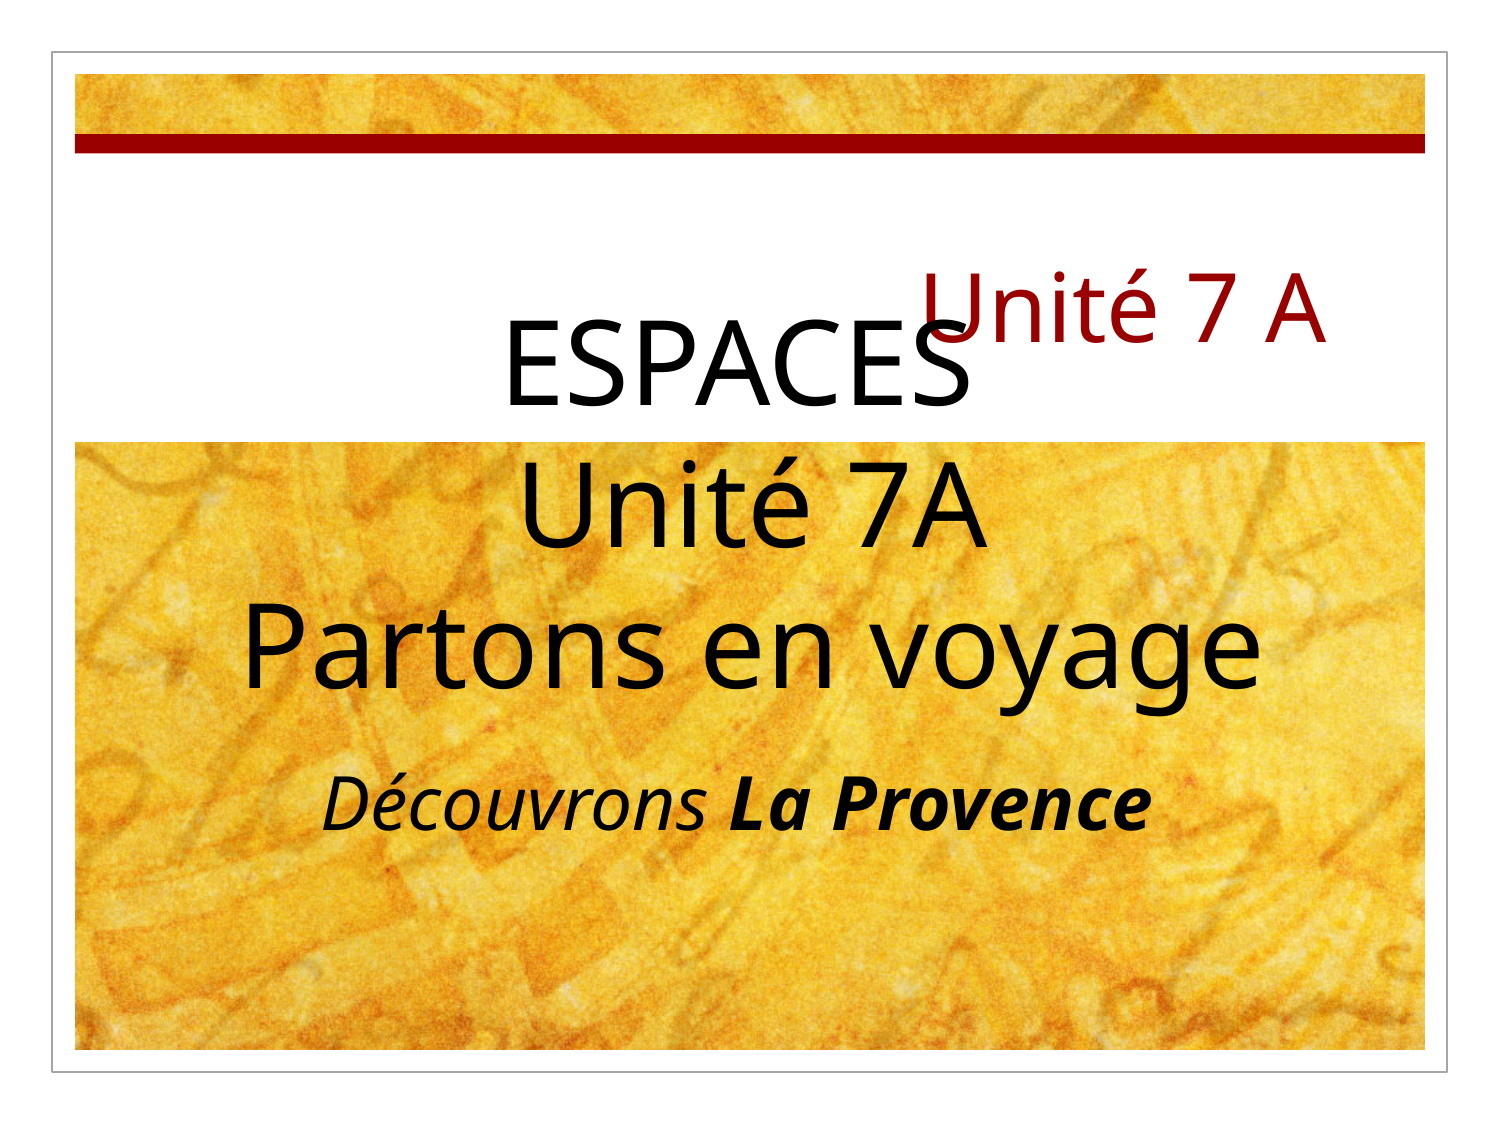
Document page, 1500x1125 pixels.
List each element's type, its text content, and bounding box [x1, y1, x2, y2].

picture [75, 442, 1425, 1050]
subtitle ESPACES Unité 7A Partons en voyage Découvrons La Provence [112, 279, 1392, 888]
title Unité 7 A [112, 158, 1392, 279]
picture [75, 74, 1425, 134]
